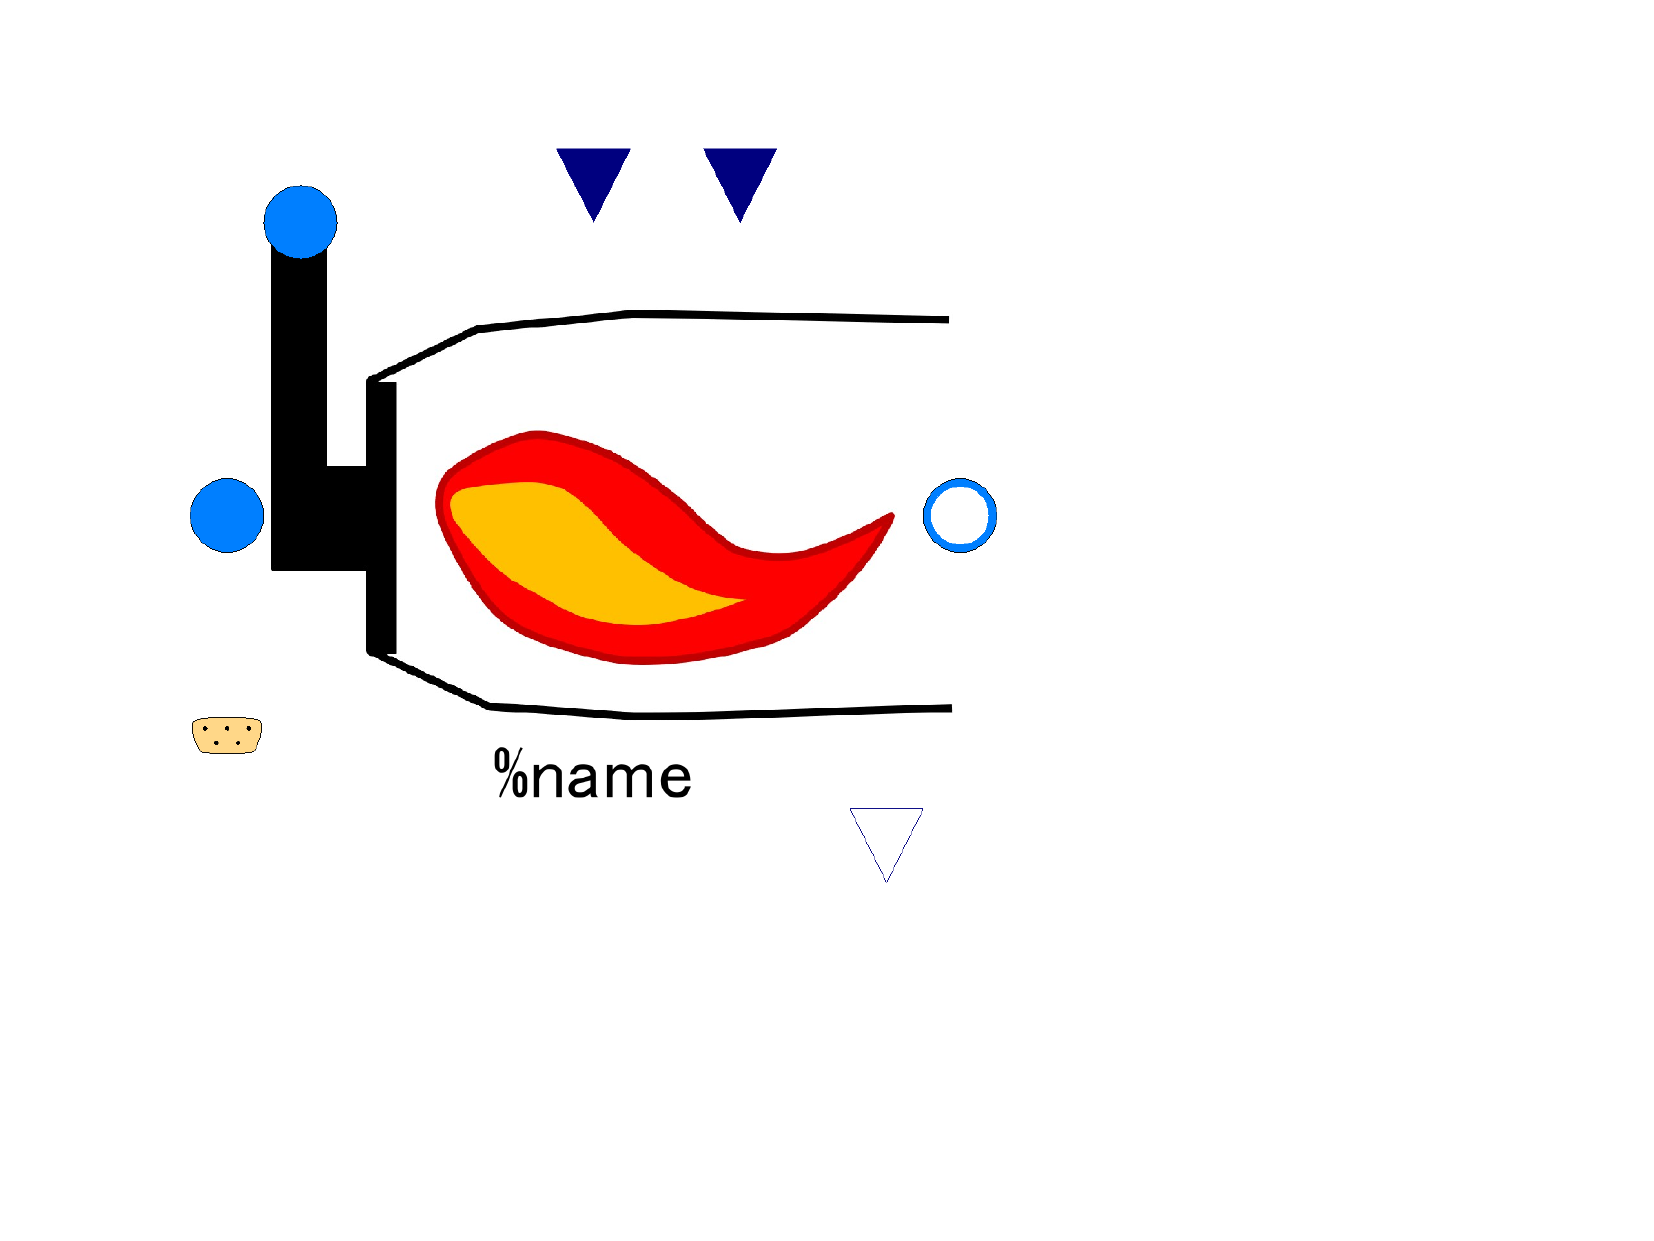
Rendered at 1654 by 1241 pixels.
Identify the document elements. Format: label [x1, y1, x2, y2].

picture [172, 130, 1015, 902]
